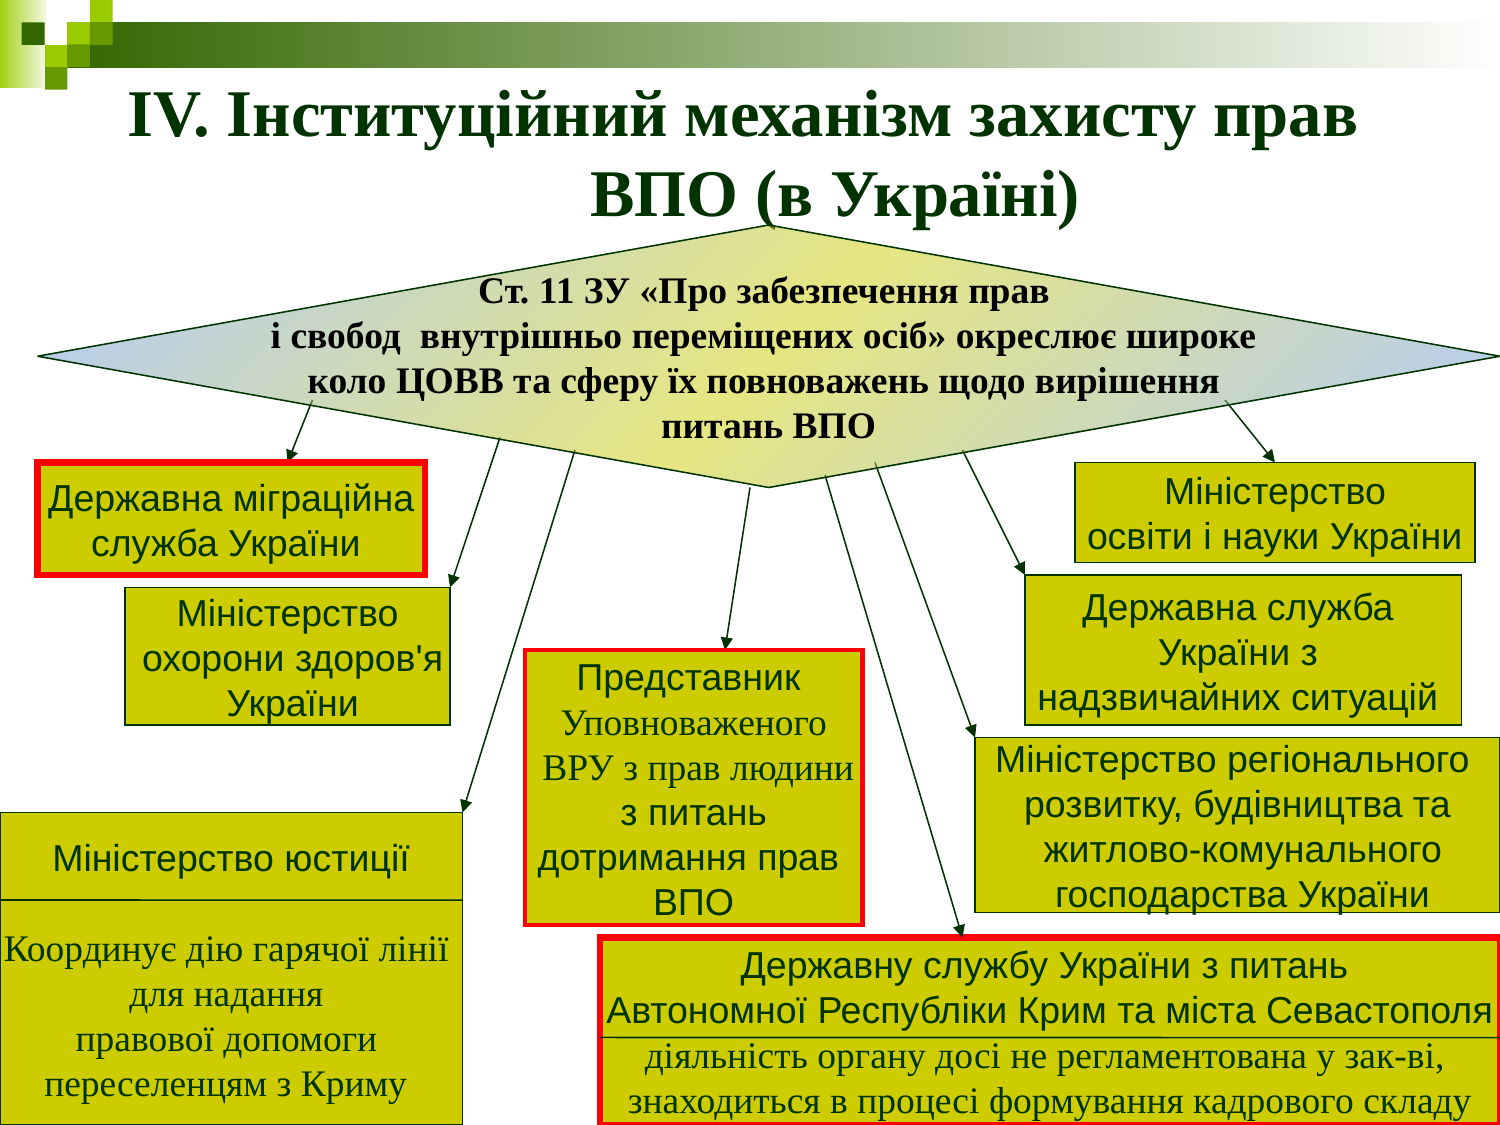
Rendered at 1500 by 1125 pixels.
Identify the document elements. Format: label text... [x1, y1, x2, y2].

title IV. Інституційний механізм захисту прав ВПО (в Україні) [75, 99, 1413, 200]
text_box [0, 224, 1500, 1125]
